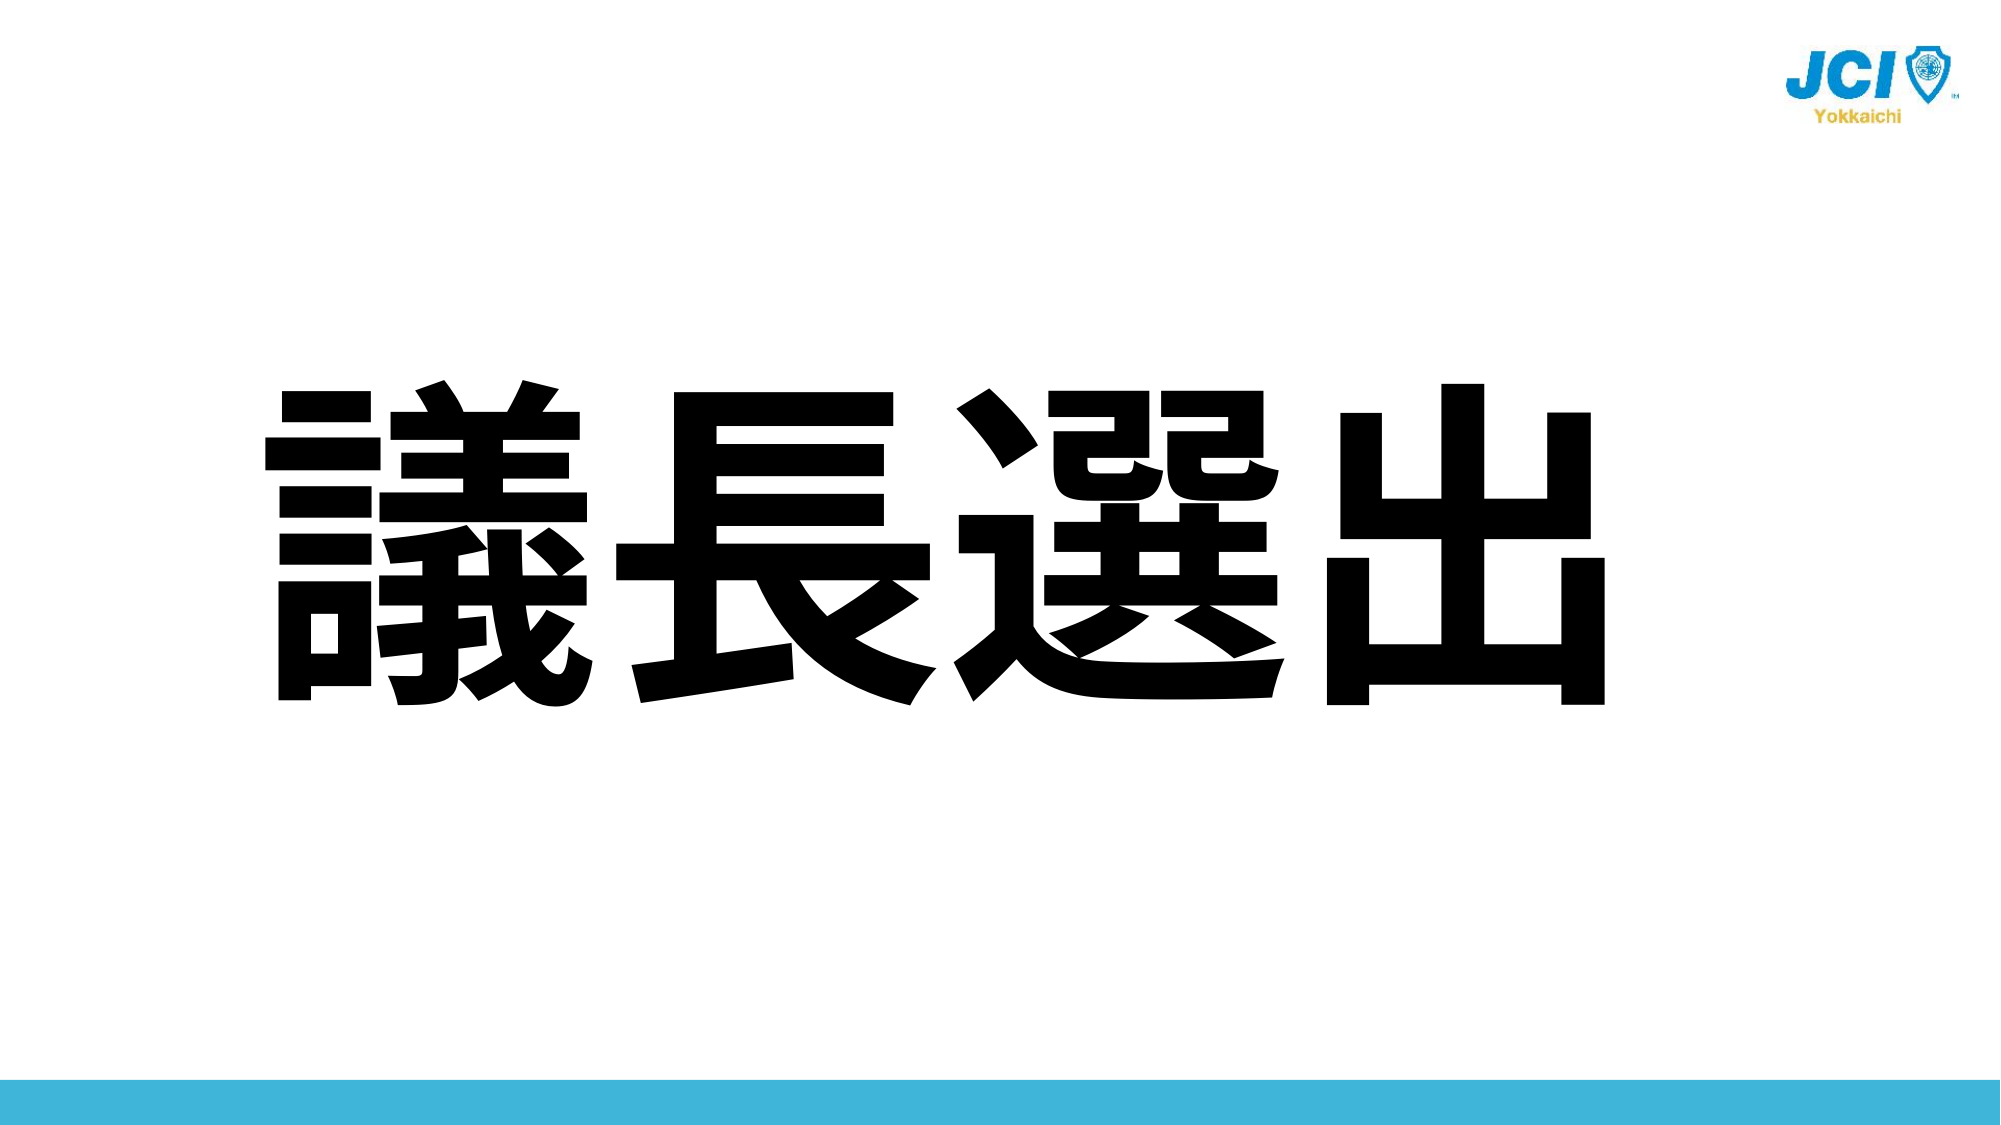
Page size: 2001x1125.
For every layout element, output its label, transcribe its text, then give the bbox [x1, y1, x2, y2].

text_box 議長選出 [240, 0, 1760, 1125]
picture [1784, 45, 1961, 124]
